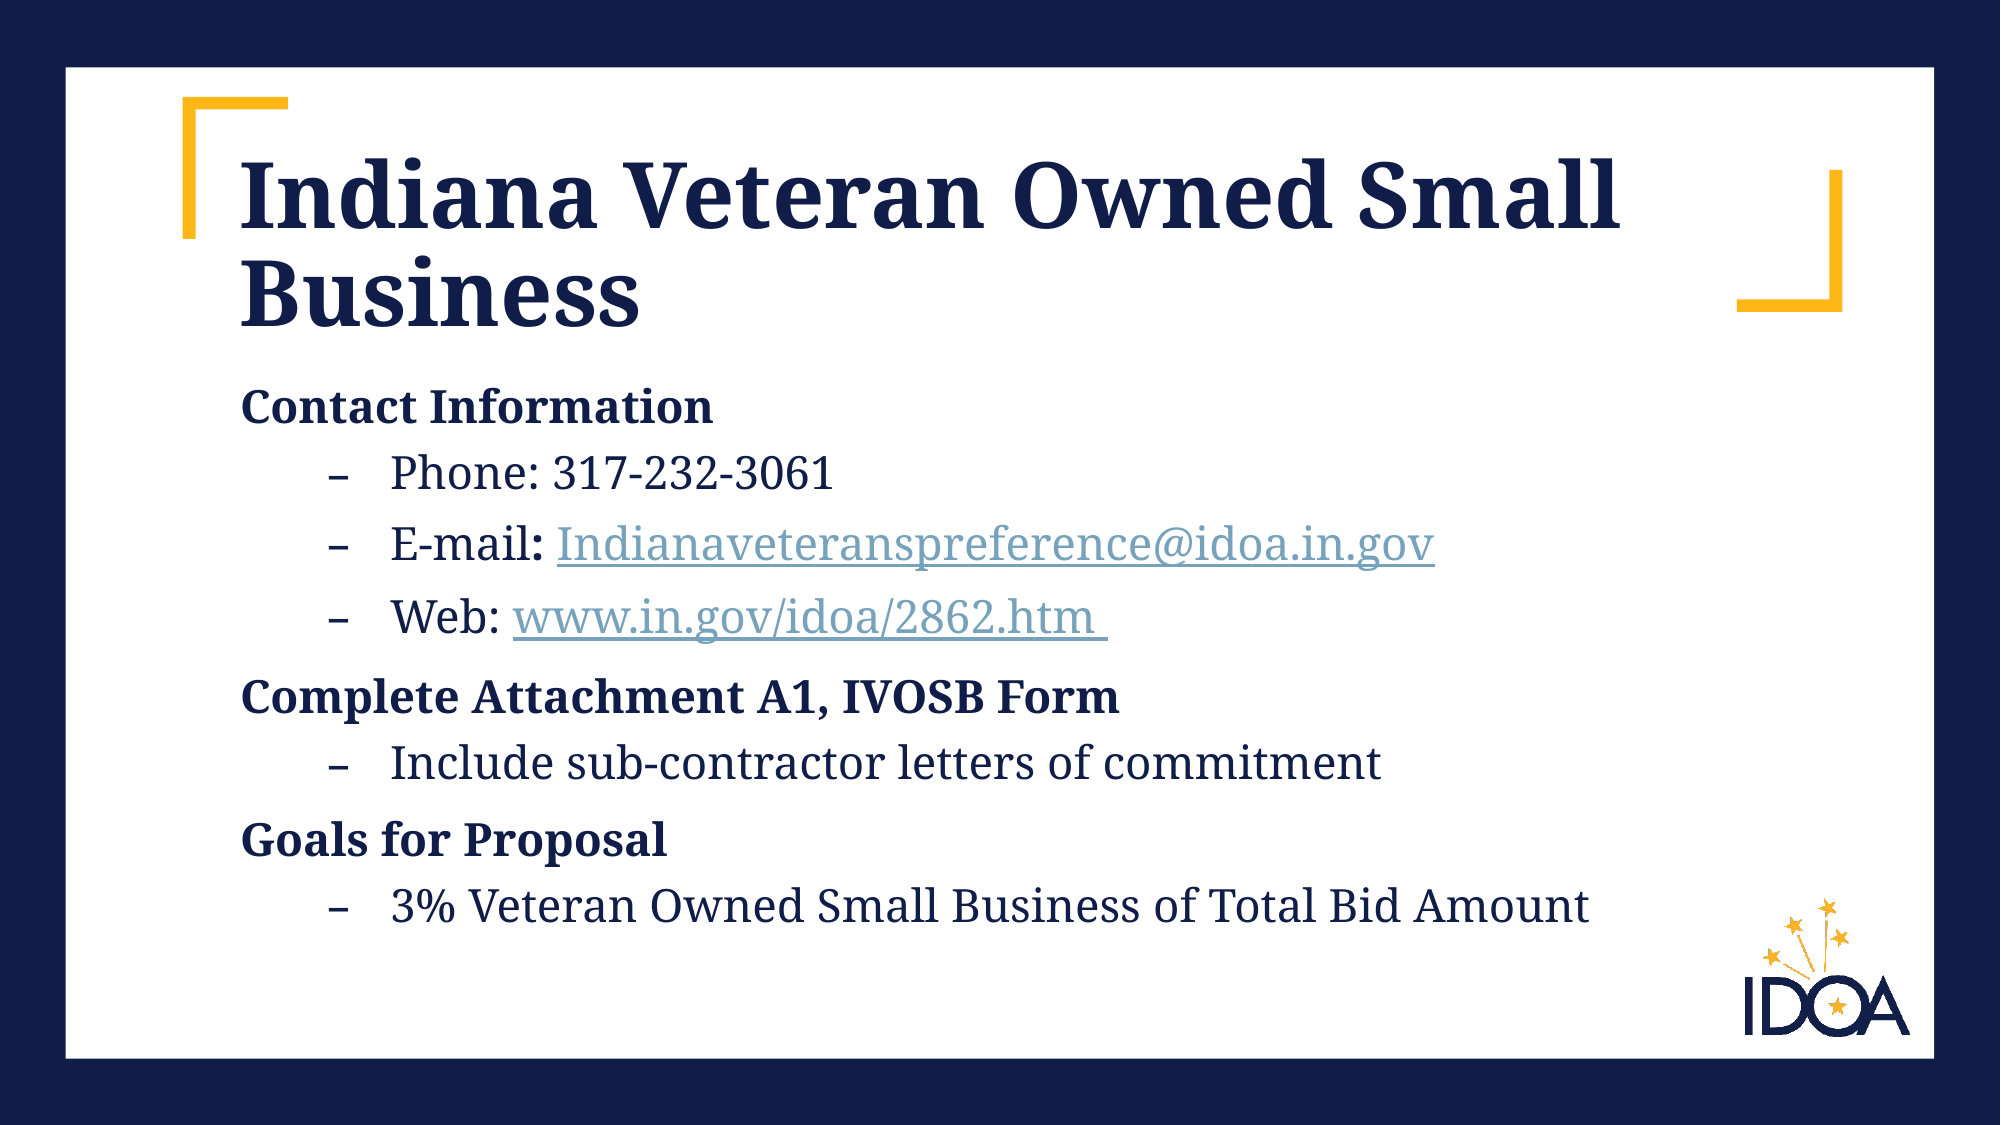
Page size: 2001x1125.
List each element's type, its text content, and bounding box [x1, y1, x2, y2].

list Contact Information Phone: 317-232-3061 E-mail: Indianaveteranspreference@idoa.in.gov Web: www.in.gov/idoa/2862.htm Complete Attachment A1, IVOSB Form Include sub-contractor letters of commitment Goals for Proposal 3% Veteran Owned Small Business of Total Bid Amount [225, 375, 1800, 966]
picture [1702, 857, 1959, 1114]
title Indiana Veteran Owned Small Business [225, 142, 1800, 279]
